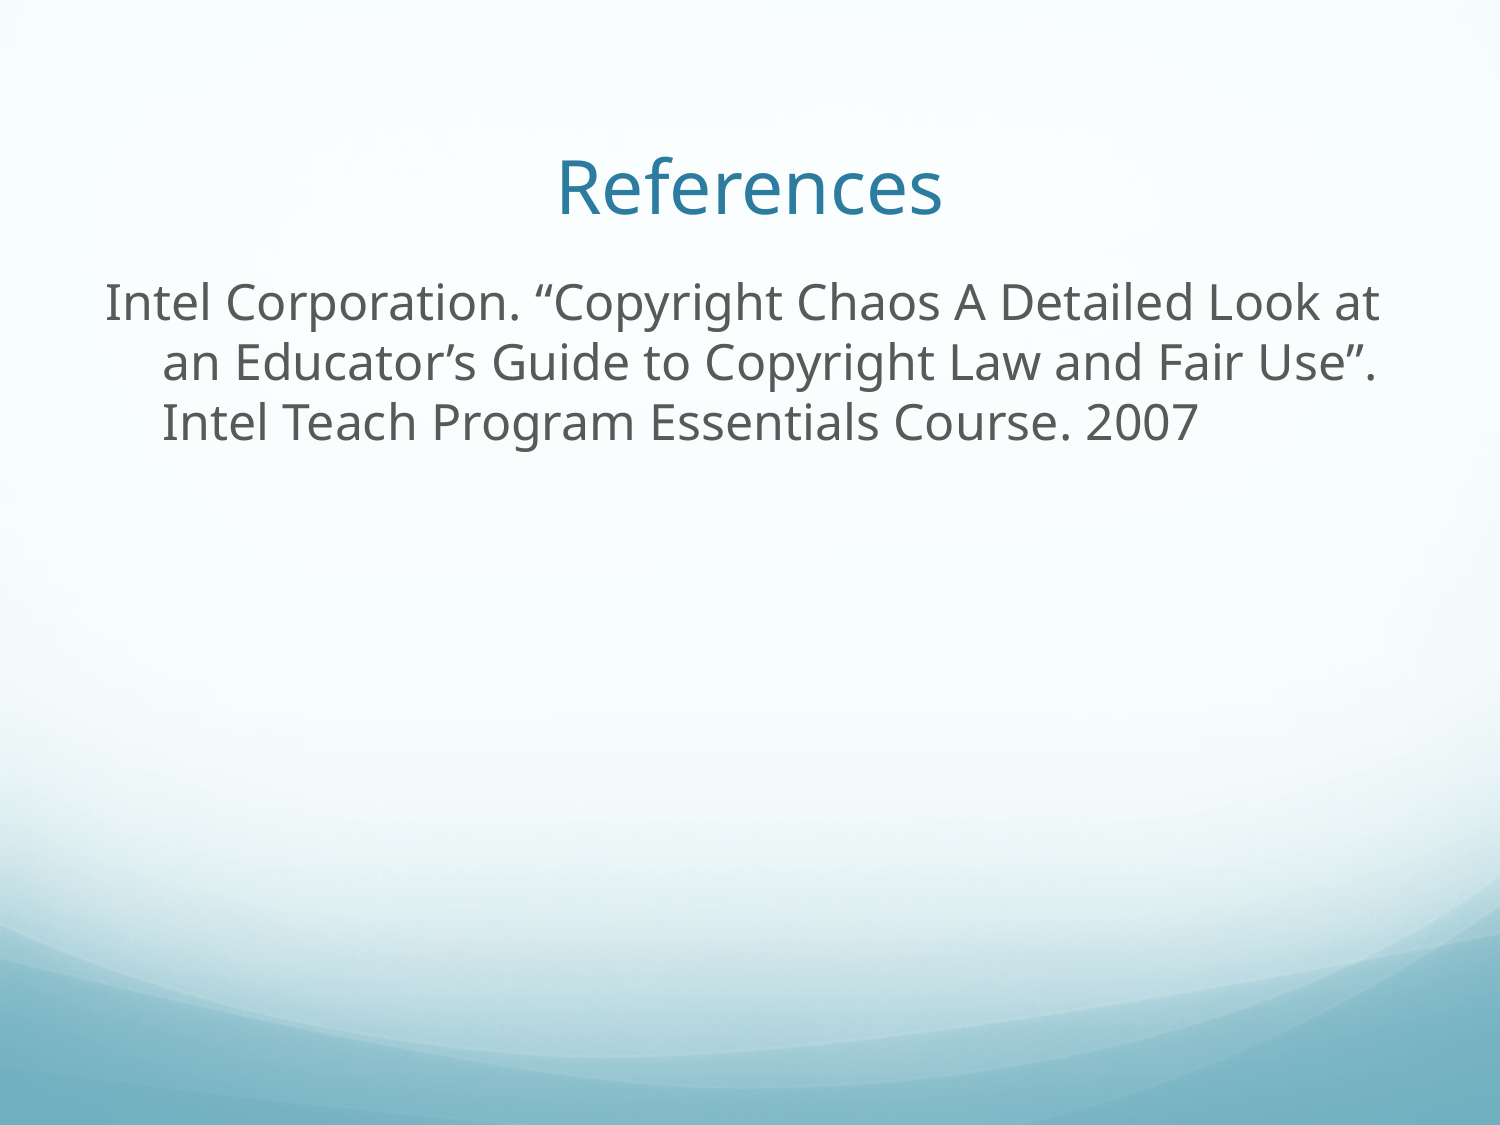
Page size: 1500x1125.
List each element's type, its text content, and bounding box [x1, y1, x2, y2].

list Intel Corporation. “Copyright Chaos A Detailed Look at an Educator’s Guide to Copyright Law and Fair Use”. Intel Teach Program Essentials Course. 2007 [90, 262, 1410, 975]
title References [90, 17, 1410, 237]
